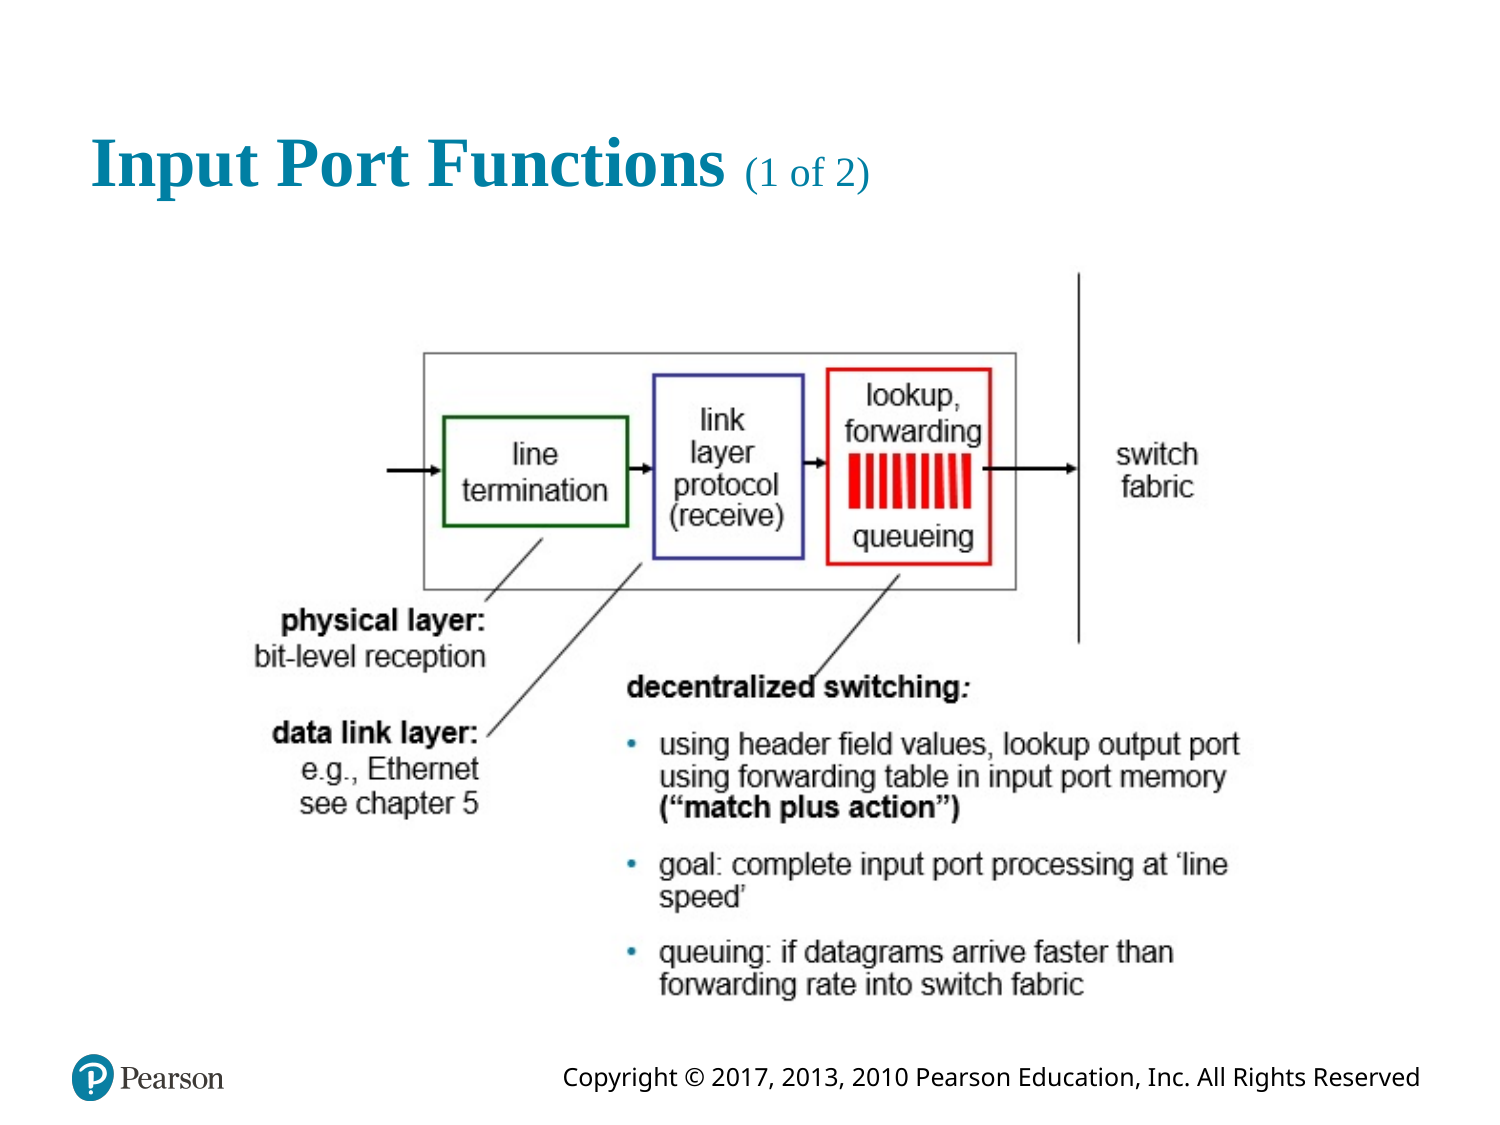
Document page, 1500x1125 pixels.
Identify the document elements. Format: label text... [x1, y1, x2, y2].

picture [72, 1054, 88, 1070]
picture [246, 264, 1254, 1006]
picture [72, 1087, 83, 1101]
picture [98, 1054, 224, 1101]
picture [80, 1063, 106, 1088]
title Input Port Functions (1 of 2) [75, 35, 1425, 216]
